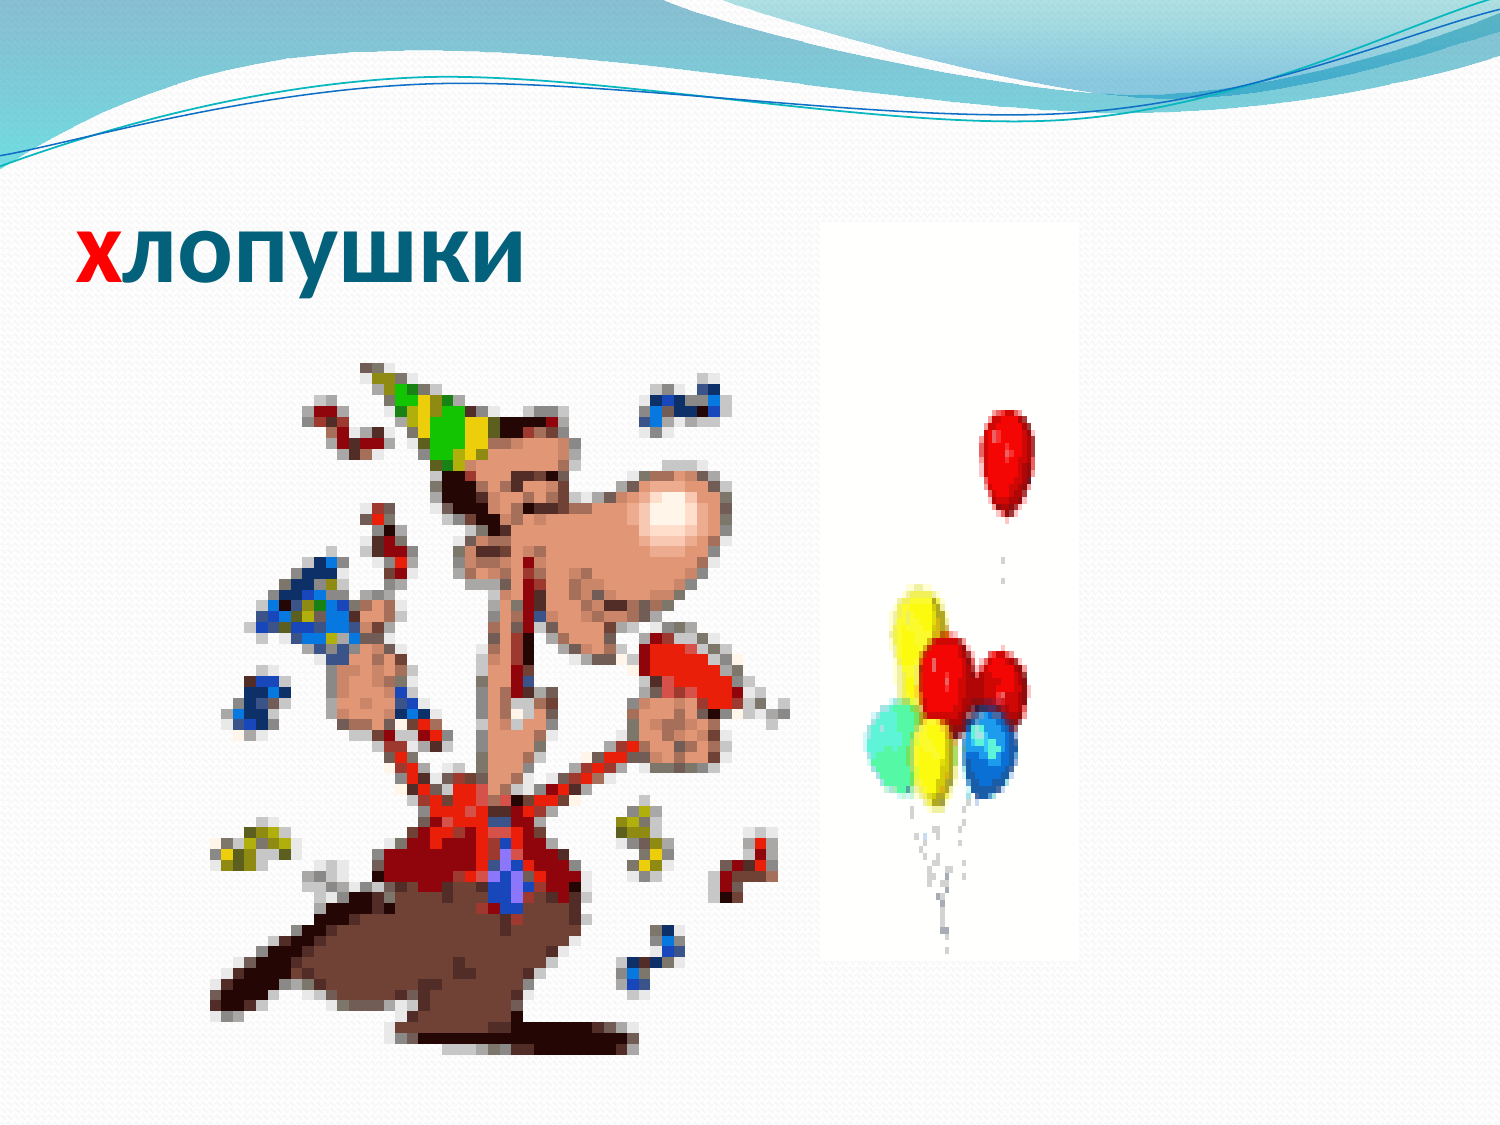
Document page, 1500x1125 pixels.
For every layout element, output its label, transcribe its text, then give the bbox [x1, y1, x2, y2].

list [210, 362, 790, 1055]
picture [820, 222, 1079, 962]
title хлопушки [75, 115, 1425, 303]
